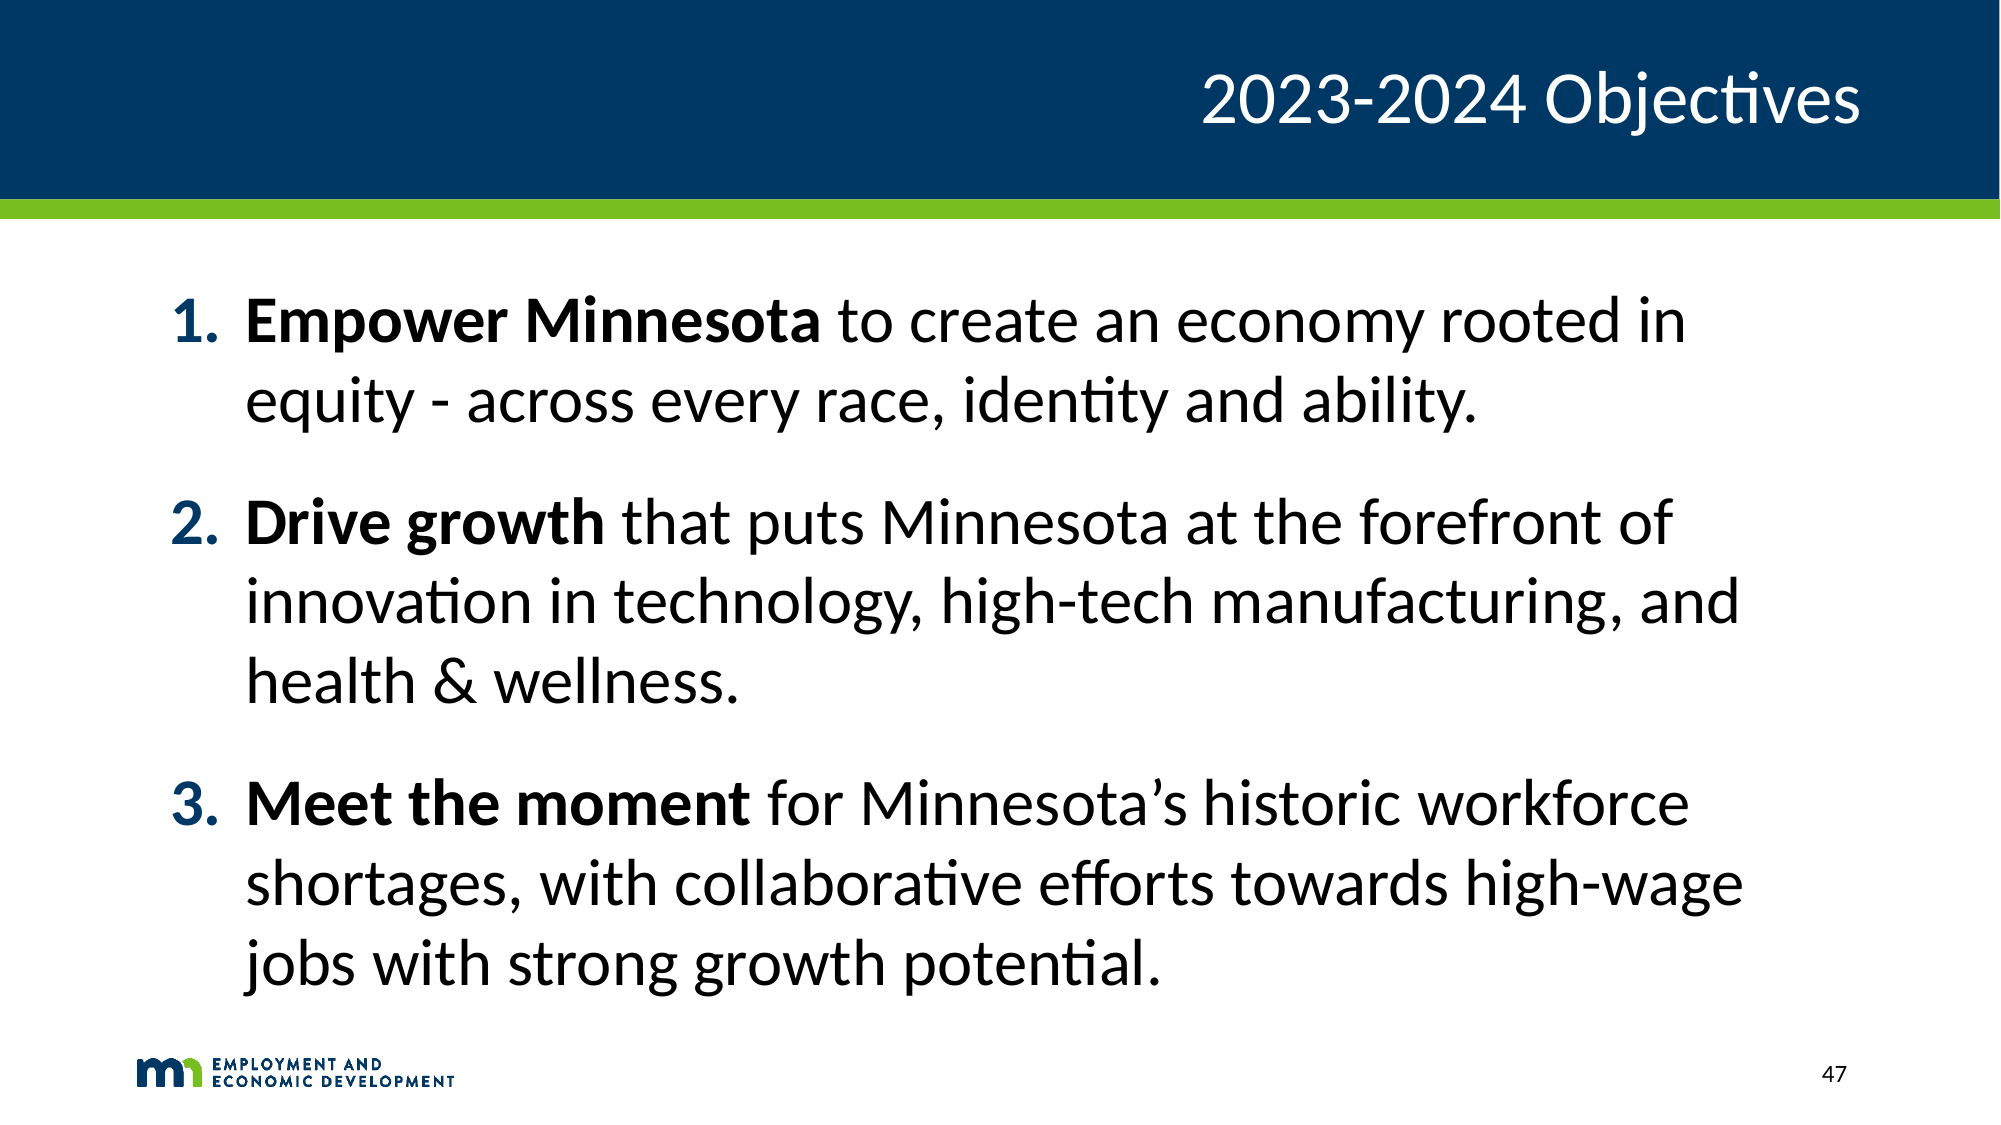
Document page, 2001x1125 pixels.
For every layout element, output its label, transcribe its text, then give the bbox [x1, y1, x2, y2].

picture [137, 1058, 454, 1087]
slide_number 47 [1622, 1042, 1863, 1103]
title 2023-2024 Objectives [137, 0, 1863, 200]
list Empower Minnesota to create an economy rooted in equity - across every race, identity and ability. Drive growth that puts Minnesota at the forefront of innovation in technology, high-tech manufacturing, and health & wellness. Meet the moment for Minnesota’s historic workforce shortages, with collaborative efforts towards high-wage jobs with strong growth potential. [155, 268, 1880, 983]
